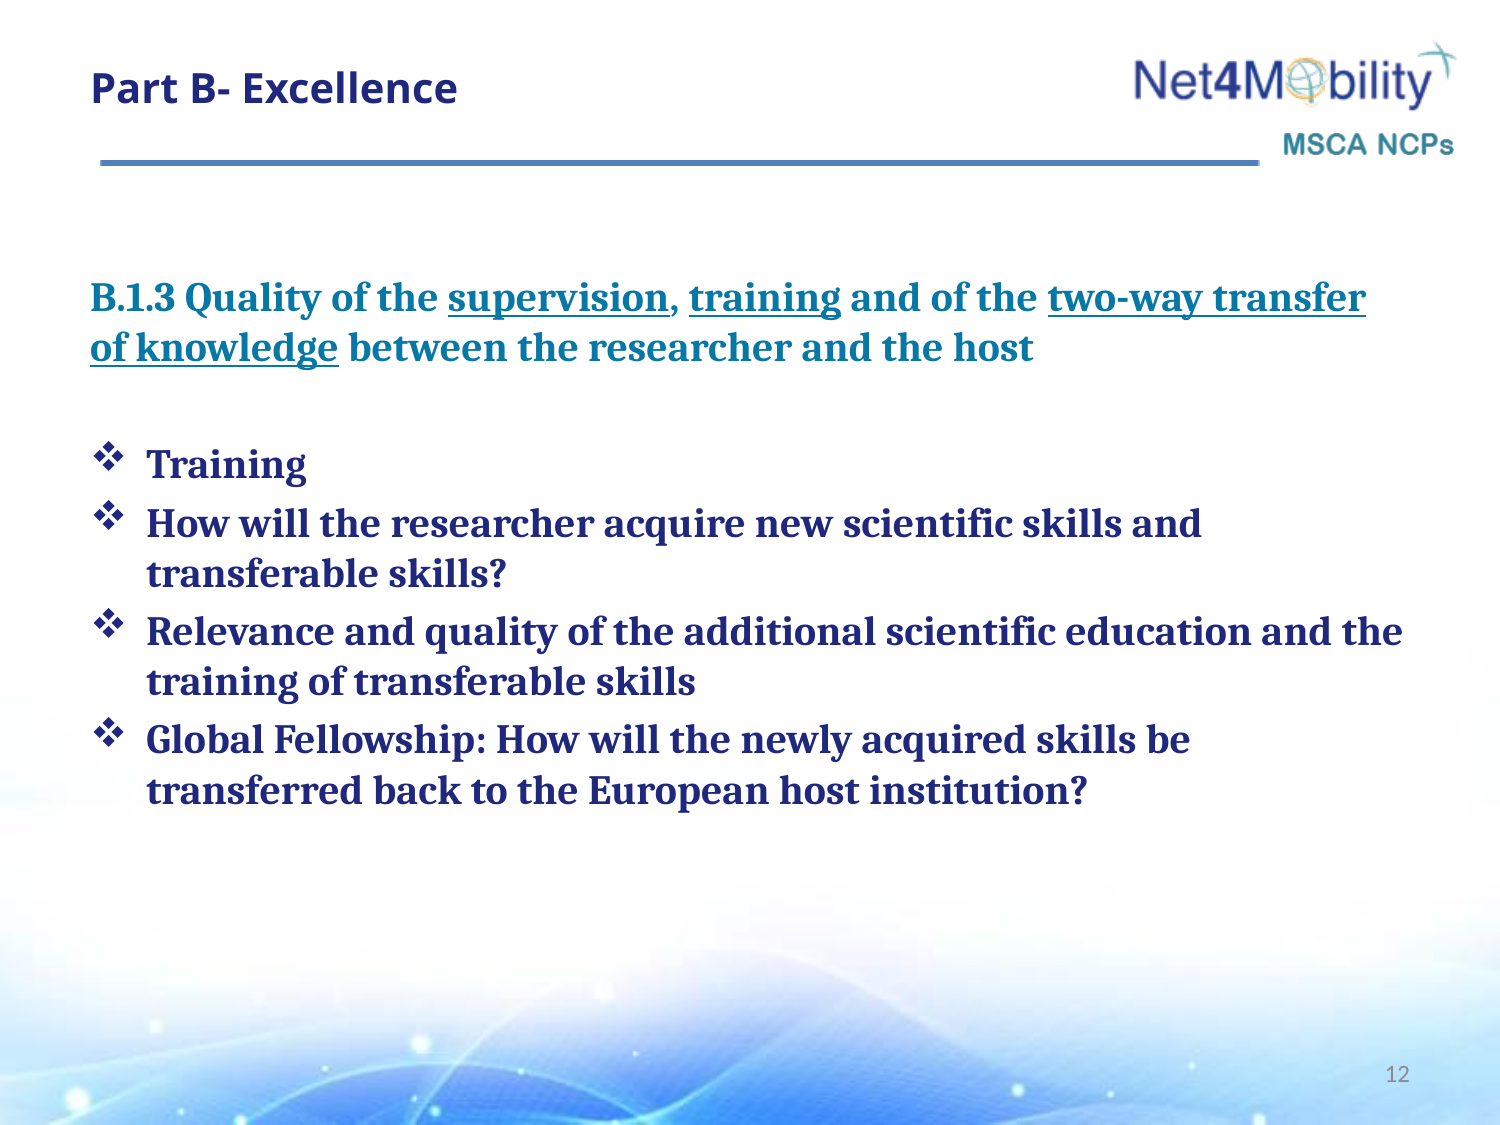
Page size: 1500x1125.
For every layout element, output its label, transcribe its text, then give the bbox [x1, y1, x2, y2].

title Part B- Excellence [75, 30, 1093, 144]
picture [0, 0, 1500, 1125]
slide_number 12 [1074, 1042, 1425, 1103]
list B.1.3 Quality of the supervision, training and of the two-way transfer of knowledge between the researcher and the host Training How will the researcher acquire new scientific skills and transferable skills? Relevance and quality of the additional scientific education and the training of transferable skills Global Fellowship: How will the newly acquired skills be transferred back to the European host institution? [75, 262, 1425, 1005]
